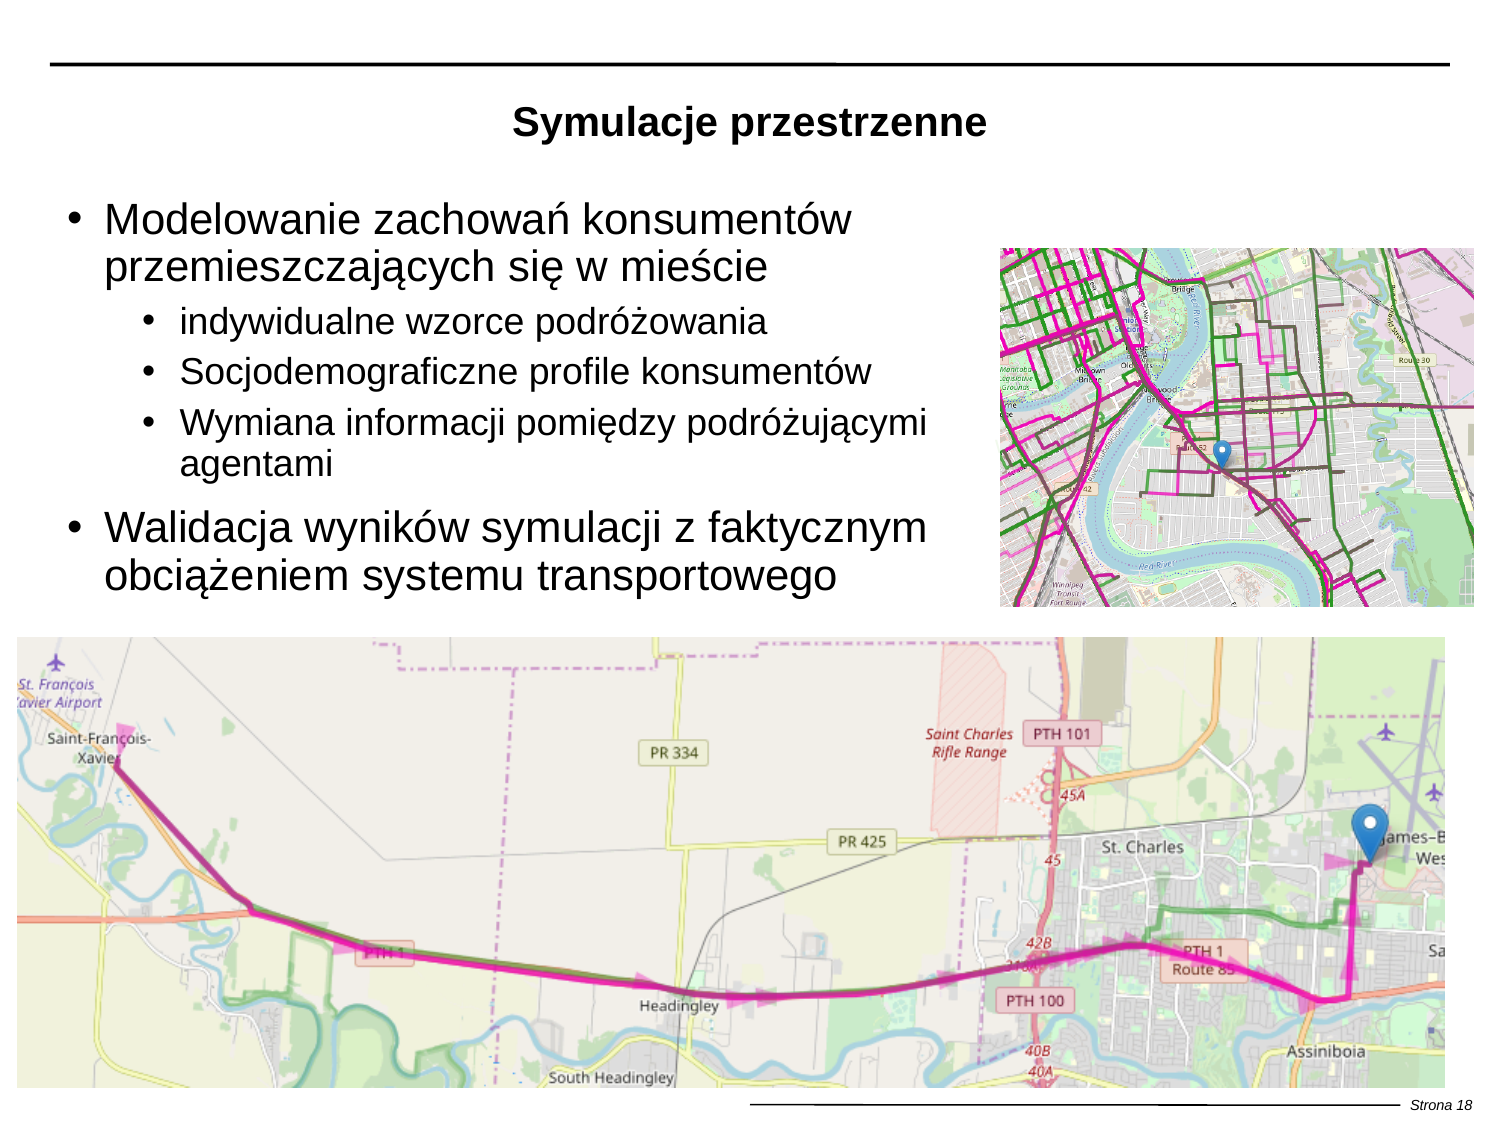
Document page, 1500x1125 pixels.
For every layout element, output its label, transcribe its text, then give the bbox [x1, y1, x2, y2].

picture [17, 637, 1445, 1089]
text_box Modelowanie zachowań konsumentów przemieszczających się w mieście indywidualne wzorce podróżowania Socjodemograficzne profile konsumentów Wymiana informacji pomiędzy podróżującymi agentami Walidacja wyników symulacji z faktycznym obciążeniem systemu transportowego [55, 191, 1031, 636]
title Symulacje przestrzenne [495, 87, 1005, 153]
picture [1000, 248, 1474, 607]
slide_number Strona 18 [1175, 1088, 1488, 1113]
